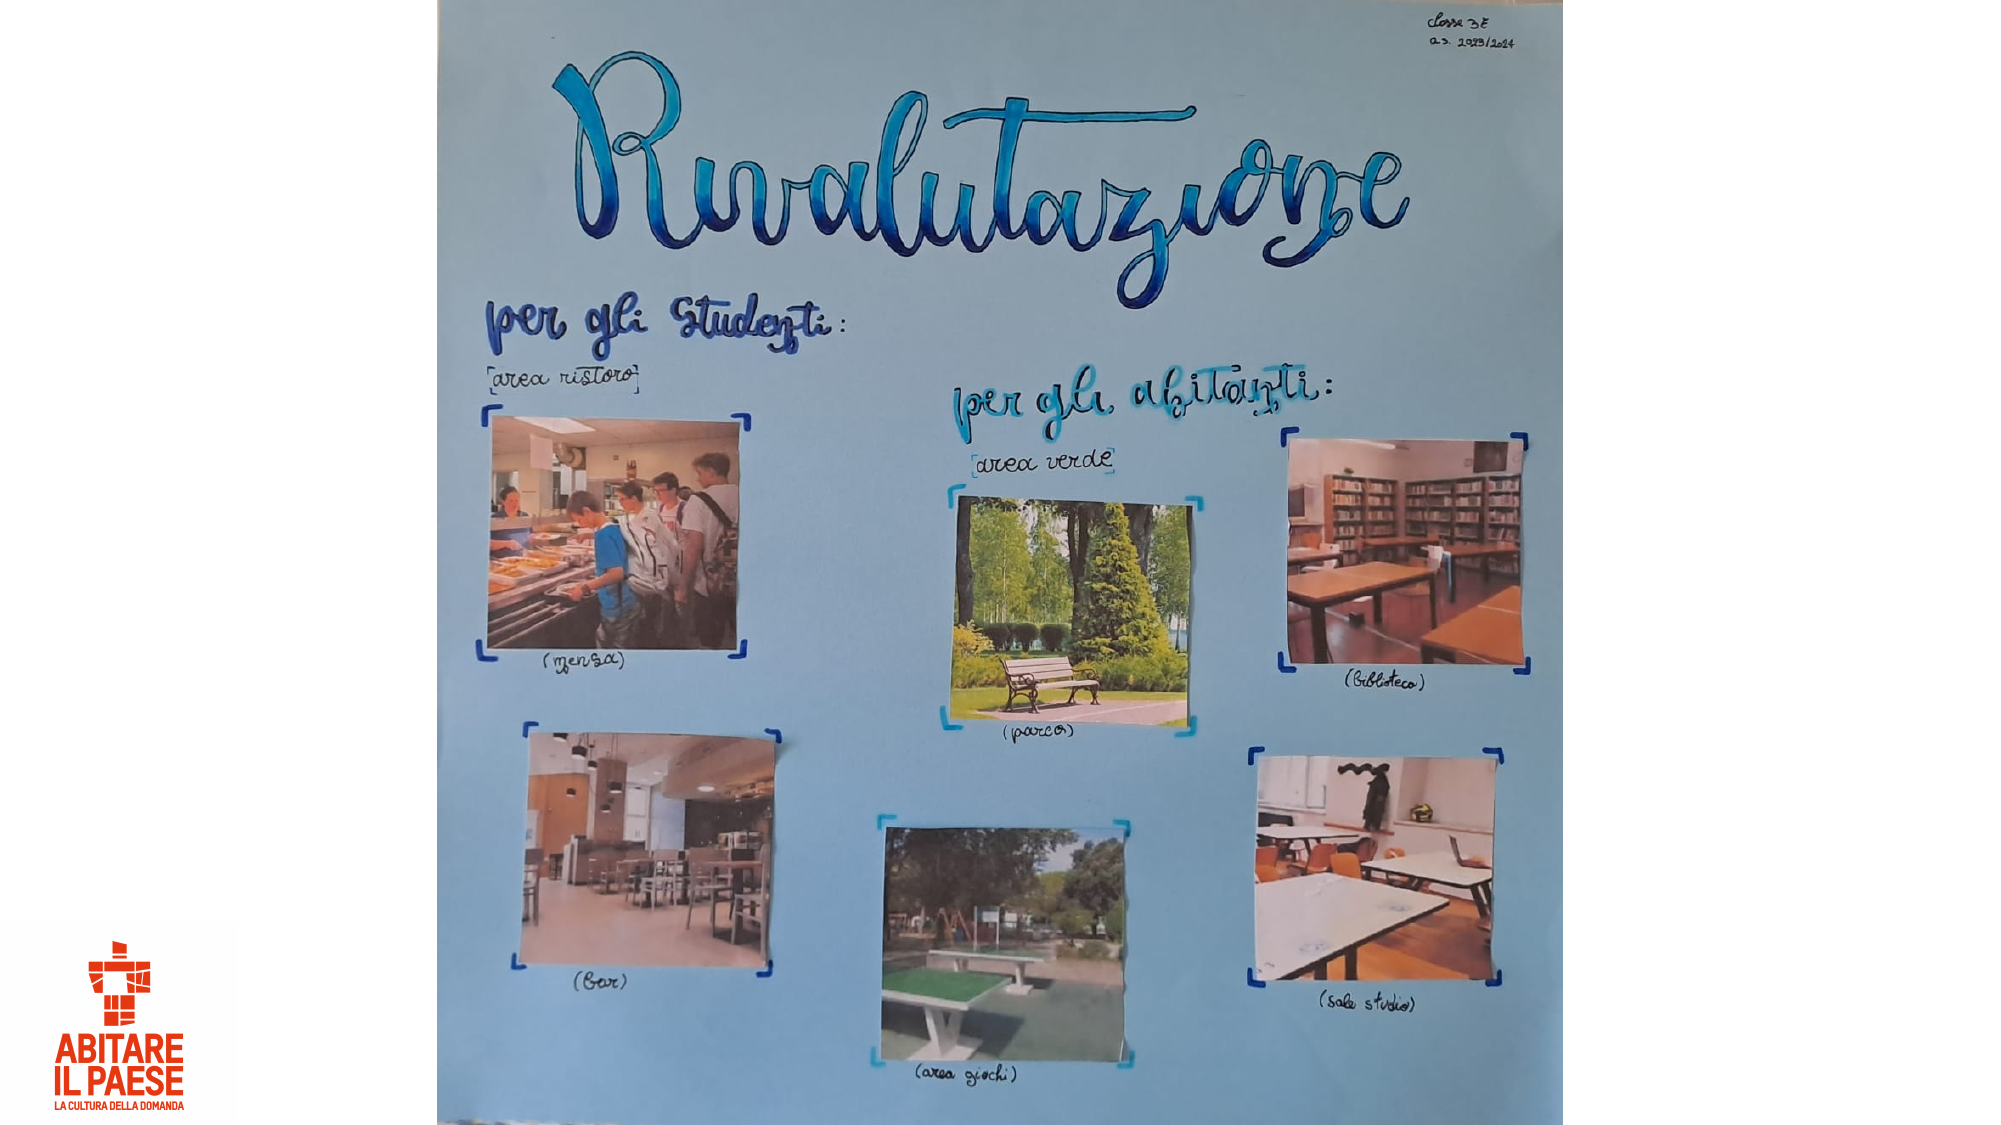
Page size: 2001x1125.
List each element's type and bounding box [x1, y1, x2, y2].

picture [0, 922, 238, 1125]
picture [436, 0, 1563, 1125]
